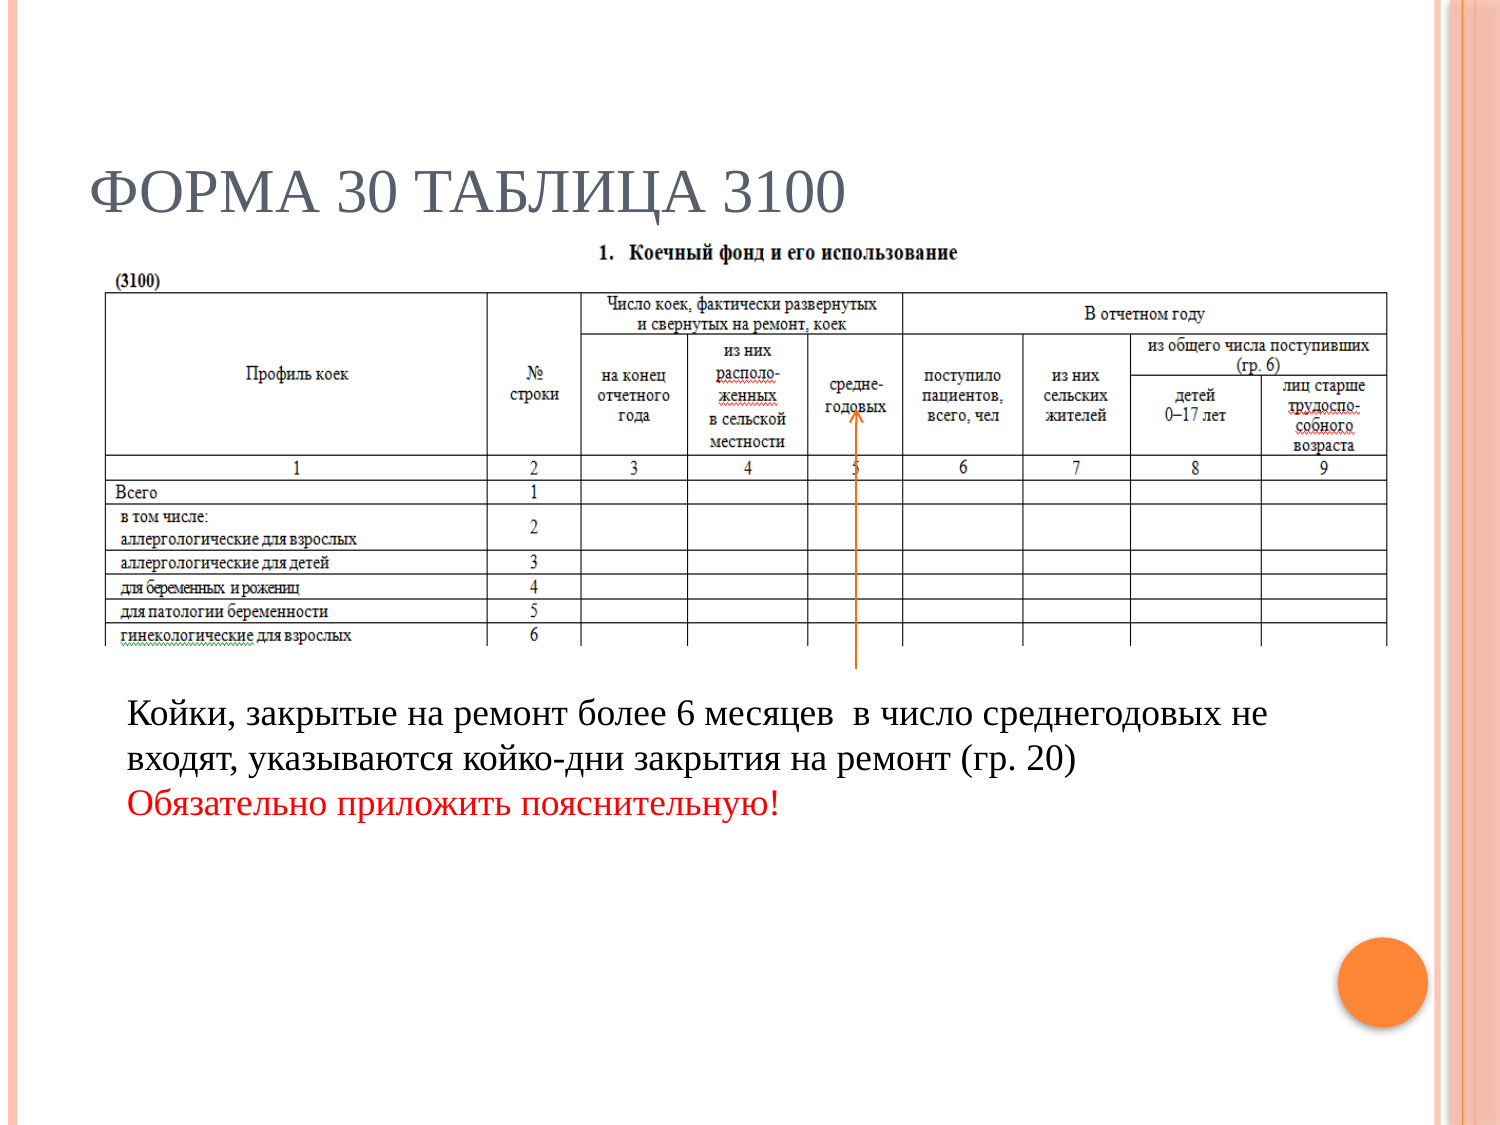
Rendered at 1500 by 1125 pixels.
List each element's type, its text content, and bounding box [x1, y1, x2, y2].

text_box Койки, закрытые на ремонт более 6 месяцев в число среднегодовых не входят, указываются койко-дни закрытия на ремонт (гр. 20) Обязательно приложить пояснительную! [112, 680, 1388, 831]
title Форма 30 Таблица 3100 [75, 45, 1300, 233]
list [87, 231, 1401, 646]
